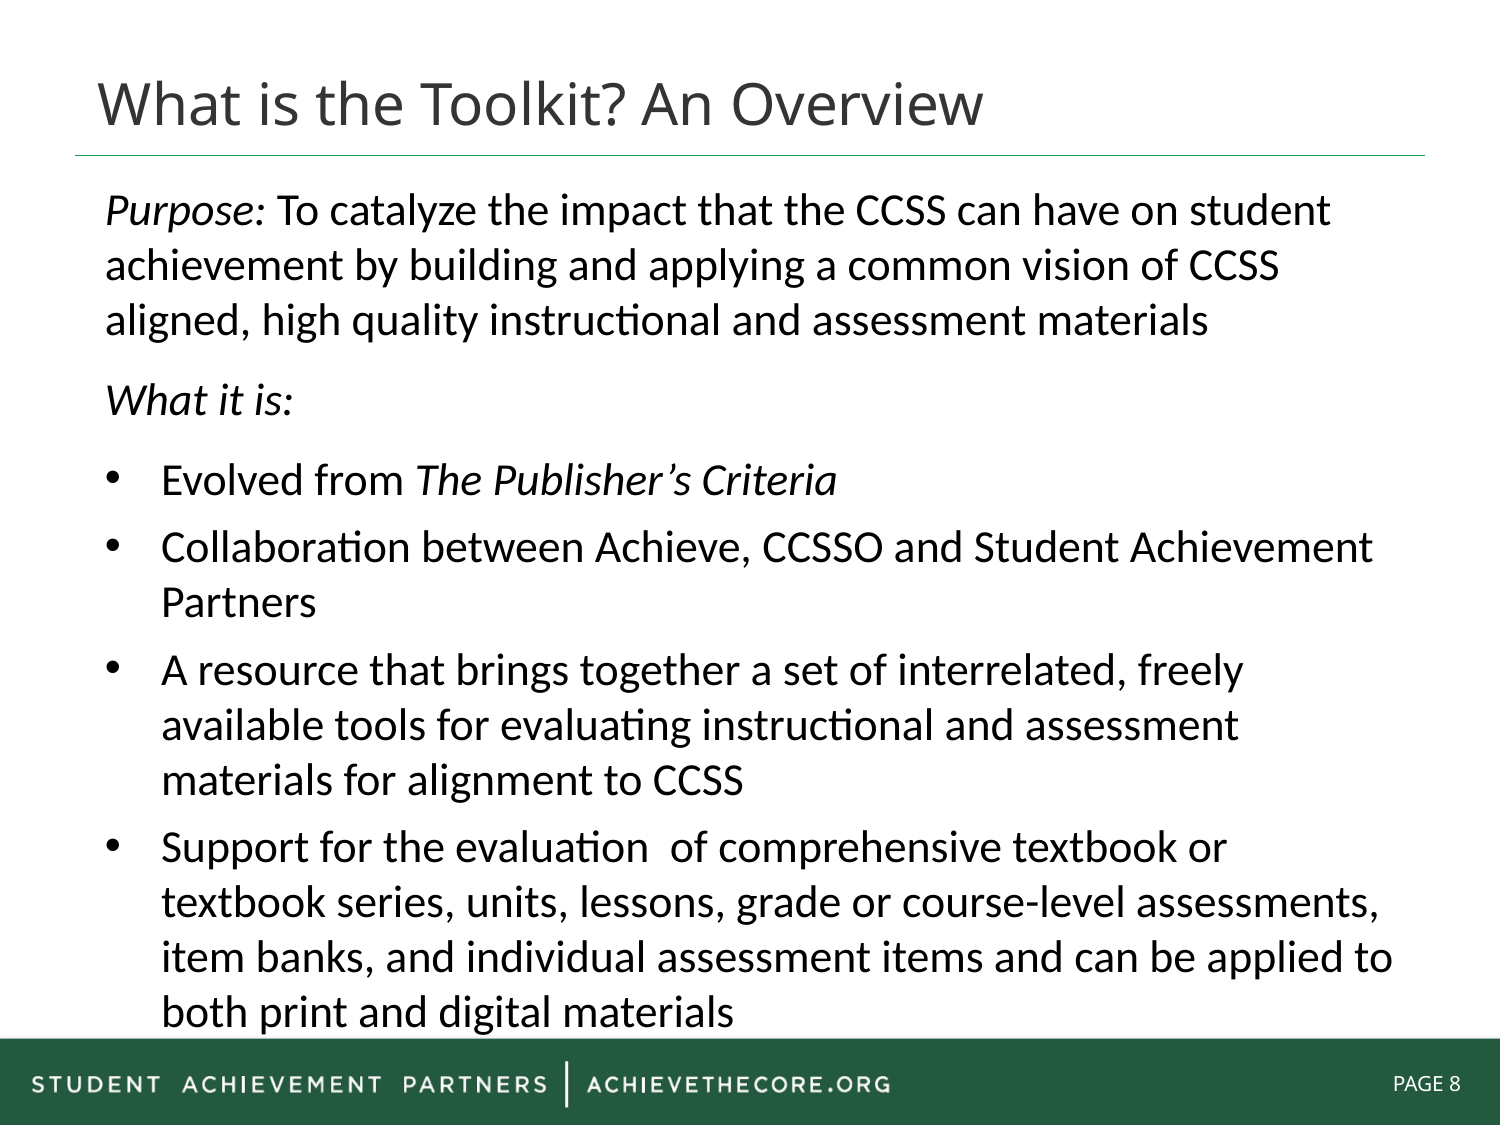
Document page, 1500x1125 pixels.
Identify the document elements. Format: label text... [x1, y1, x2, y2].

text_box What is the Toolkit? An Overview [83, 59, 1427, 145]
text_box Purpose: To catalyze the impact that the CCSS can have on student achievement by building and applying a common vision of CCSS aligned, high quality instructional and assessment materials What it is: Evolved from The Publisher’s Criteria Collaboration between Achieve, CCSSO and Student Achievement Partners A resource that brings together a set of interrelated, freely available tools for evaluating instructional and assessment materials for alignment to CCSS Support for the evaluation of comprehensive textbook or textbook series, units, lessons, grade or course-level assessments, item banks, and individual assessment items and can be applied to both print and digital materials [90, 172, 1410, 1045]
